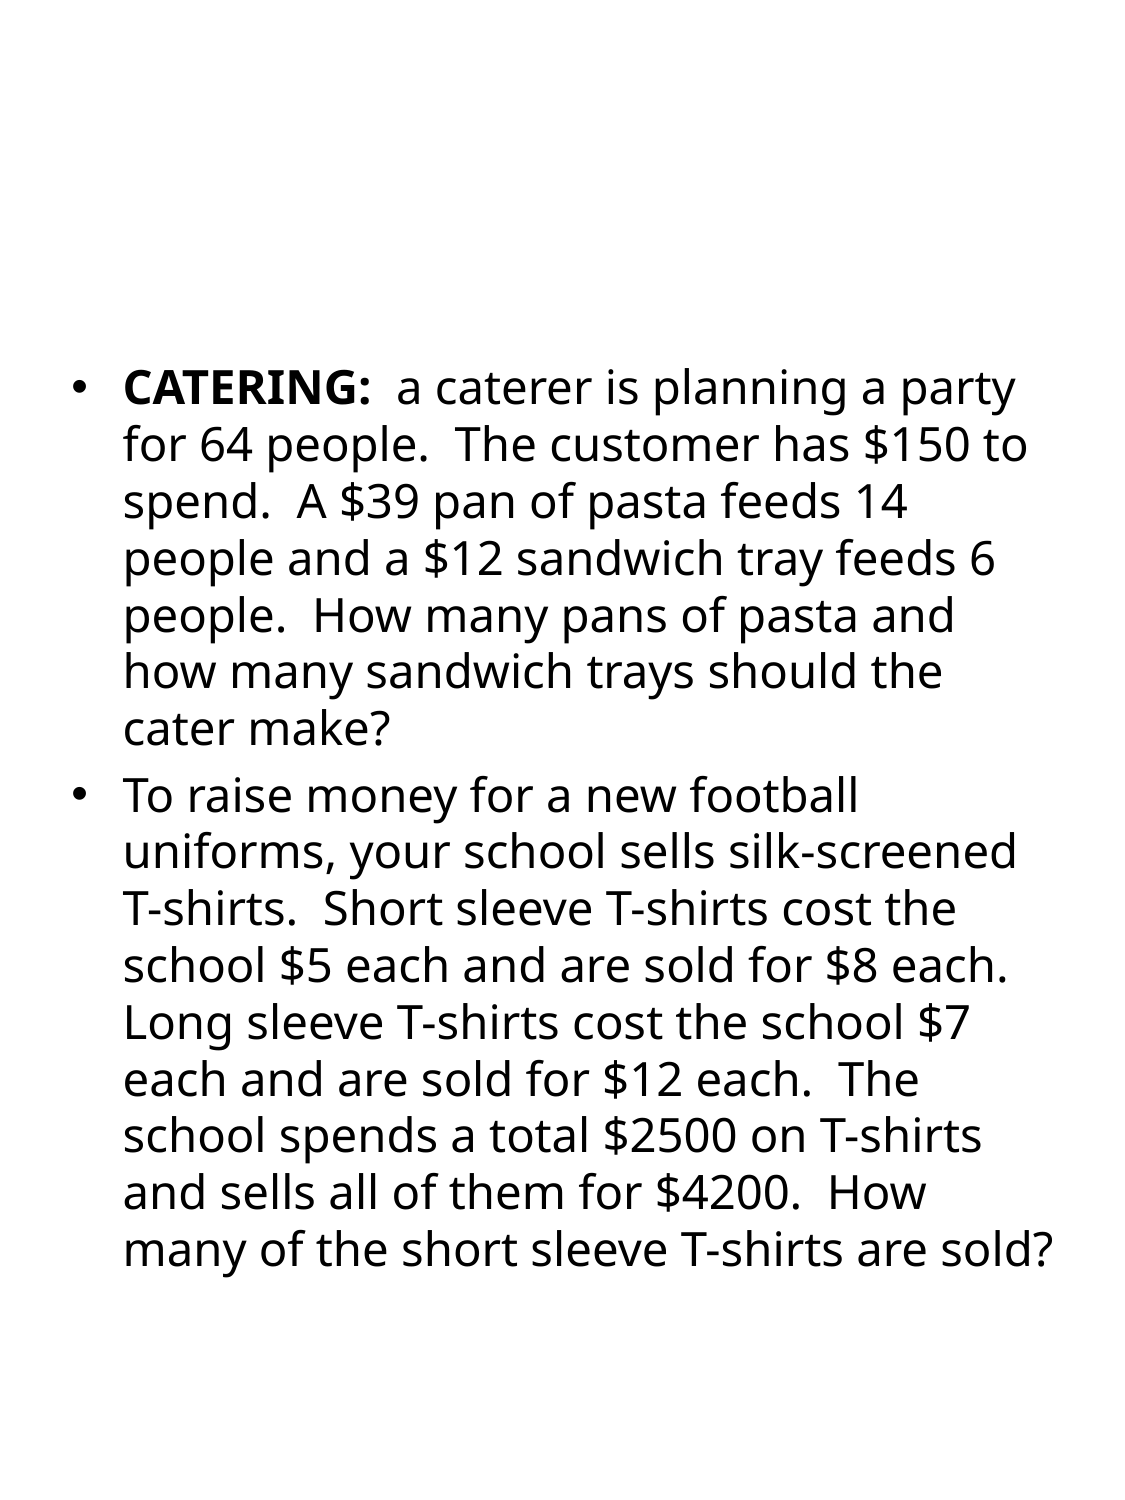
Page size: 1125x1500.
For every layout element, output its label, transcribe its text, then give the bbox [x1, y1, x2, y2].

list CATERING: a caterer is planning a party for 64 people. The customer has $150 to spend. A $39 pan of pasta feeds 14 people and a $12 sandwich tray feeds 6 people. How many pans of pasta and how many sandwich trays should the cater make? To raise money for a new football uniforms, your school sells silk-screened T-shirts. Short sleeve T-shirts cost the school $5 each and are sold for $8 each. Long sleeve T-shirts cost the school $7 each and are sold for $12 each. The school spends a total $2500 on T-shirts and sells all of them for $4200. How many of the short sleeve T-shirts are sold? [56, 350, 1069, 1340]
